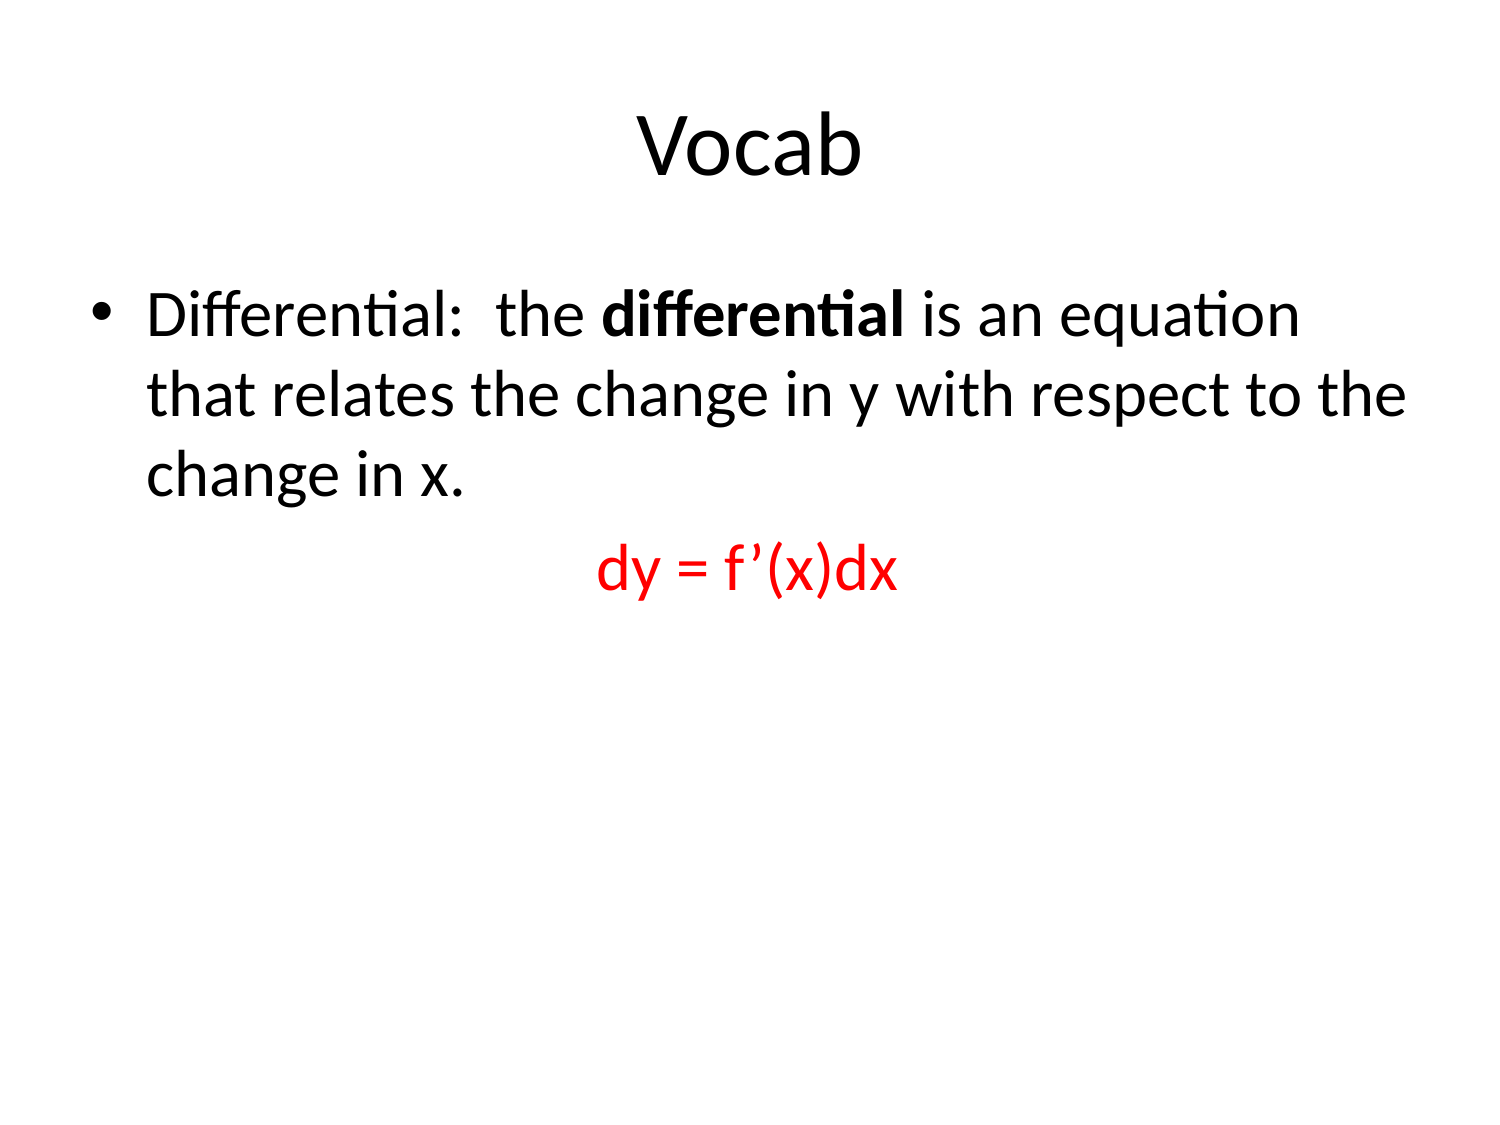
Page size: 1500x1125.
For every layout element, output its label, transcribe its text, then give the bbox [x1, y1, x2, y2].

list Differential: the differential is an equation that relates the change in y with respect to the change in x. dy = f’(x)dx [75, 262, 1425, 1005]
title Vocab [75, 45, 1425, 233]
